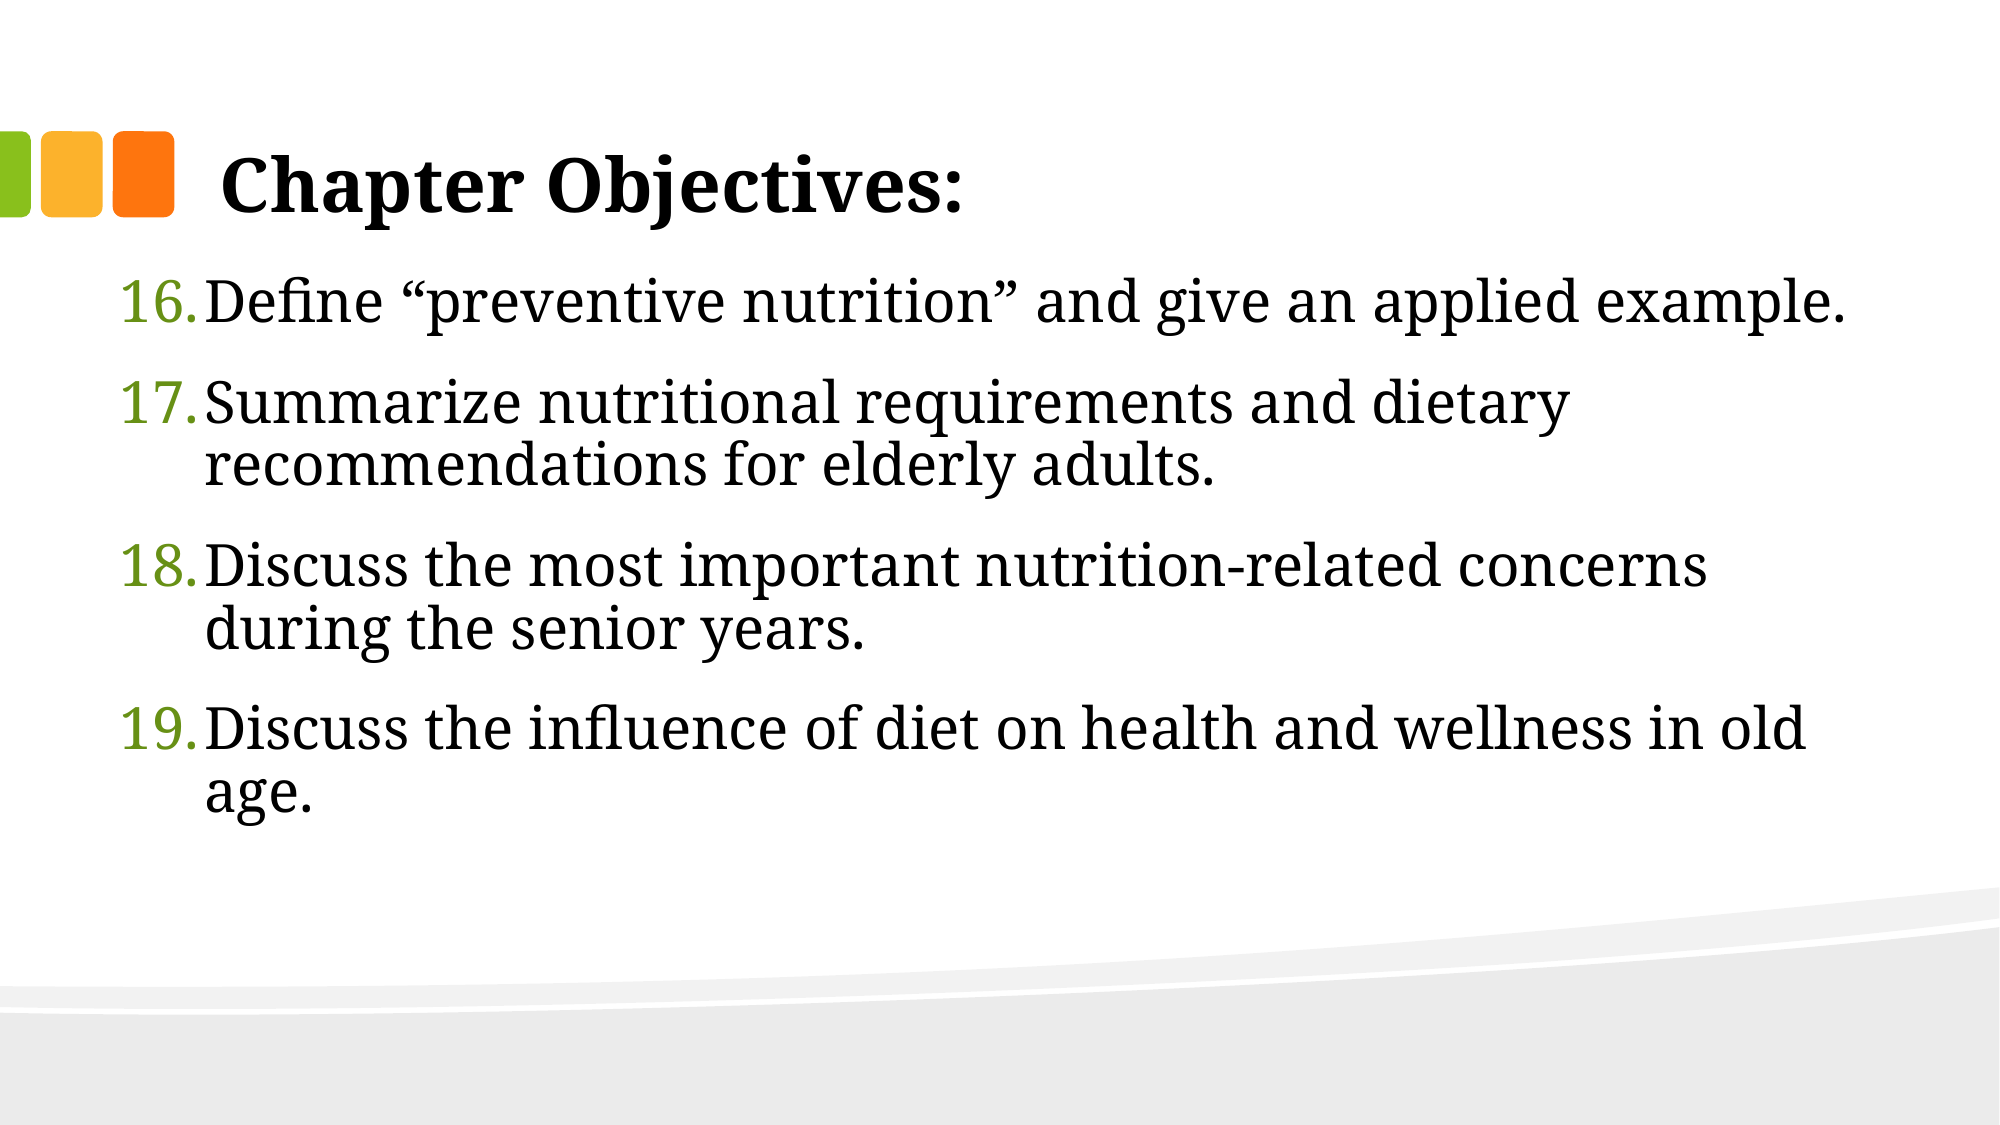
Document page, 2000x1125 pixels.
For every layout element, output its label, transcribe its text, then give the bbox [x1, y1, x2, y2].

list Define “preventive nutrition” and give an applied example. Summarize nutritional requirements and dietary recommendations for elderly adults. Discuss the most important nutrition-related concerns during the senior years. Discuss the influence of diet on health and wellness in old age. [99, 262, 1900, 1088]
title Chapter Objectives: [199, 24, 1800, 238]
